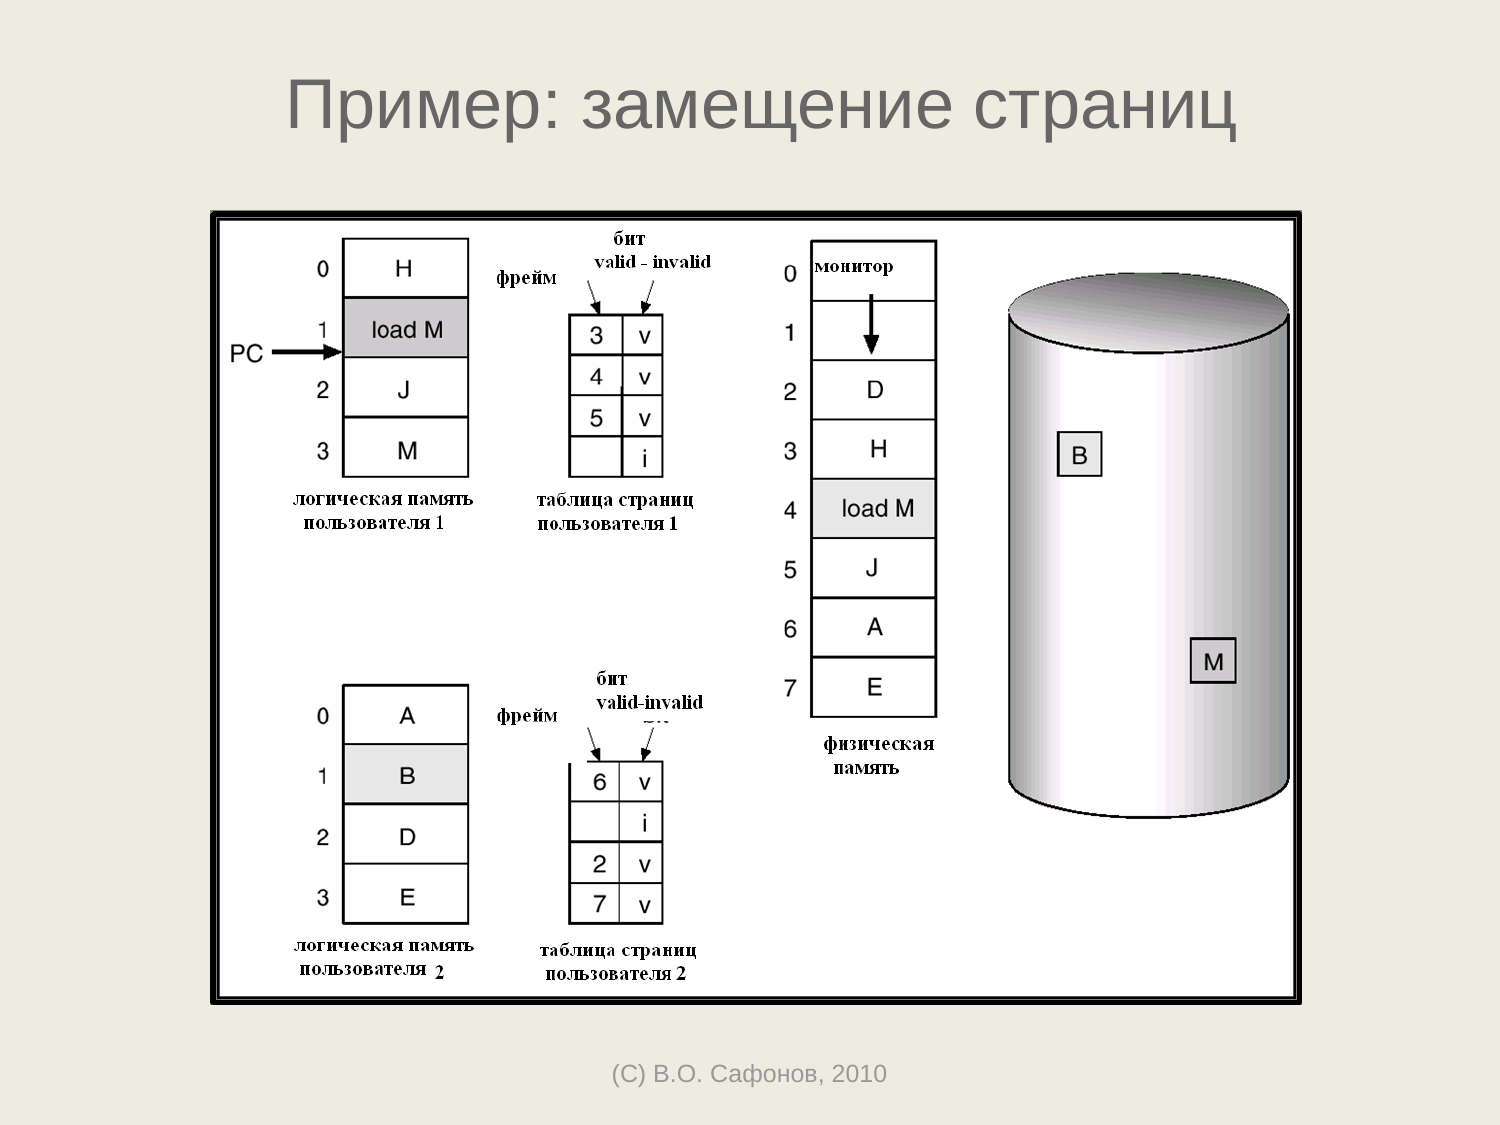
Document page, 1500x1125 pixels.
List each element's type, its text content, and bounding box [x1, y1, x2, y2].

footer (C) В.О. Сафонов, 2010 [512, 1042, 988, 1103]
title Пример: замещение страниц [112, 49, 1413, 151]
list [210, 210, 1302, 1006]
